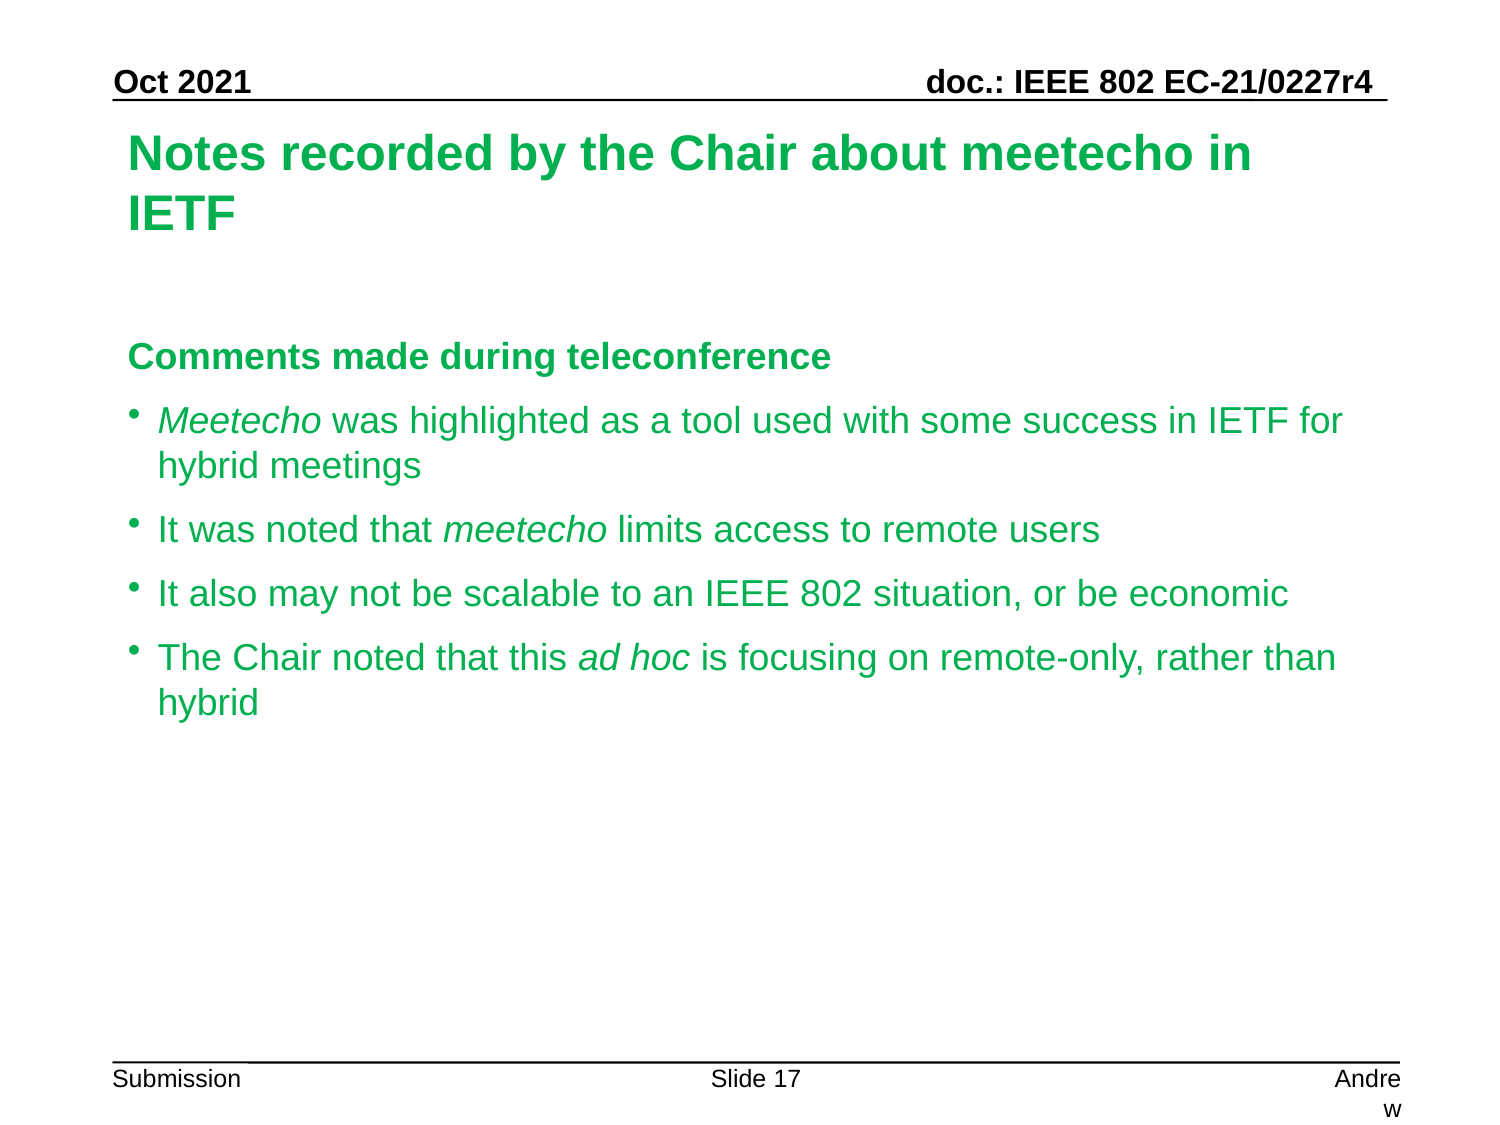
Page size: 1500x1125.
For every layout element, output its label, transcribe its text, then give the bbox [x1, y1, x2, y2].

title Notes recorded by the Chair about meetecho in IETF [112, 112, 1388, 288]
list Comments made during teleconference Meetecho was highlighted as a tool used with some success in IETF for hybrid meetings It was noted that meetecho limits access to remote users It also may not be scalable to an IEEE 802 situation, or be economic The Chair noted that this ad hoc is focusing on remote-only, rather than hybrid [112, 324, 1388, 1000]
footer Andrew Myles, Cisco [1320, 1061, 1402, 1093]
slide_number Slide 17 [709, 1061, 803, 1093]
